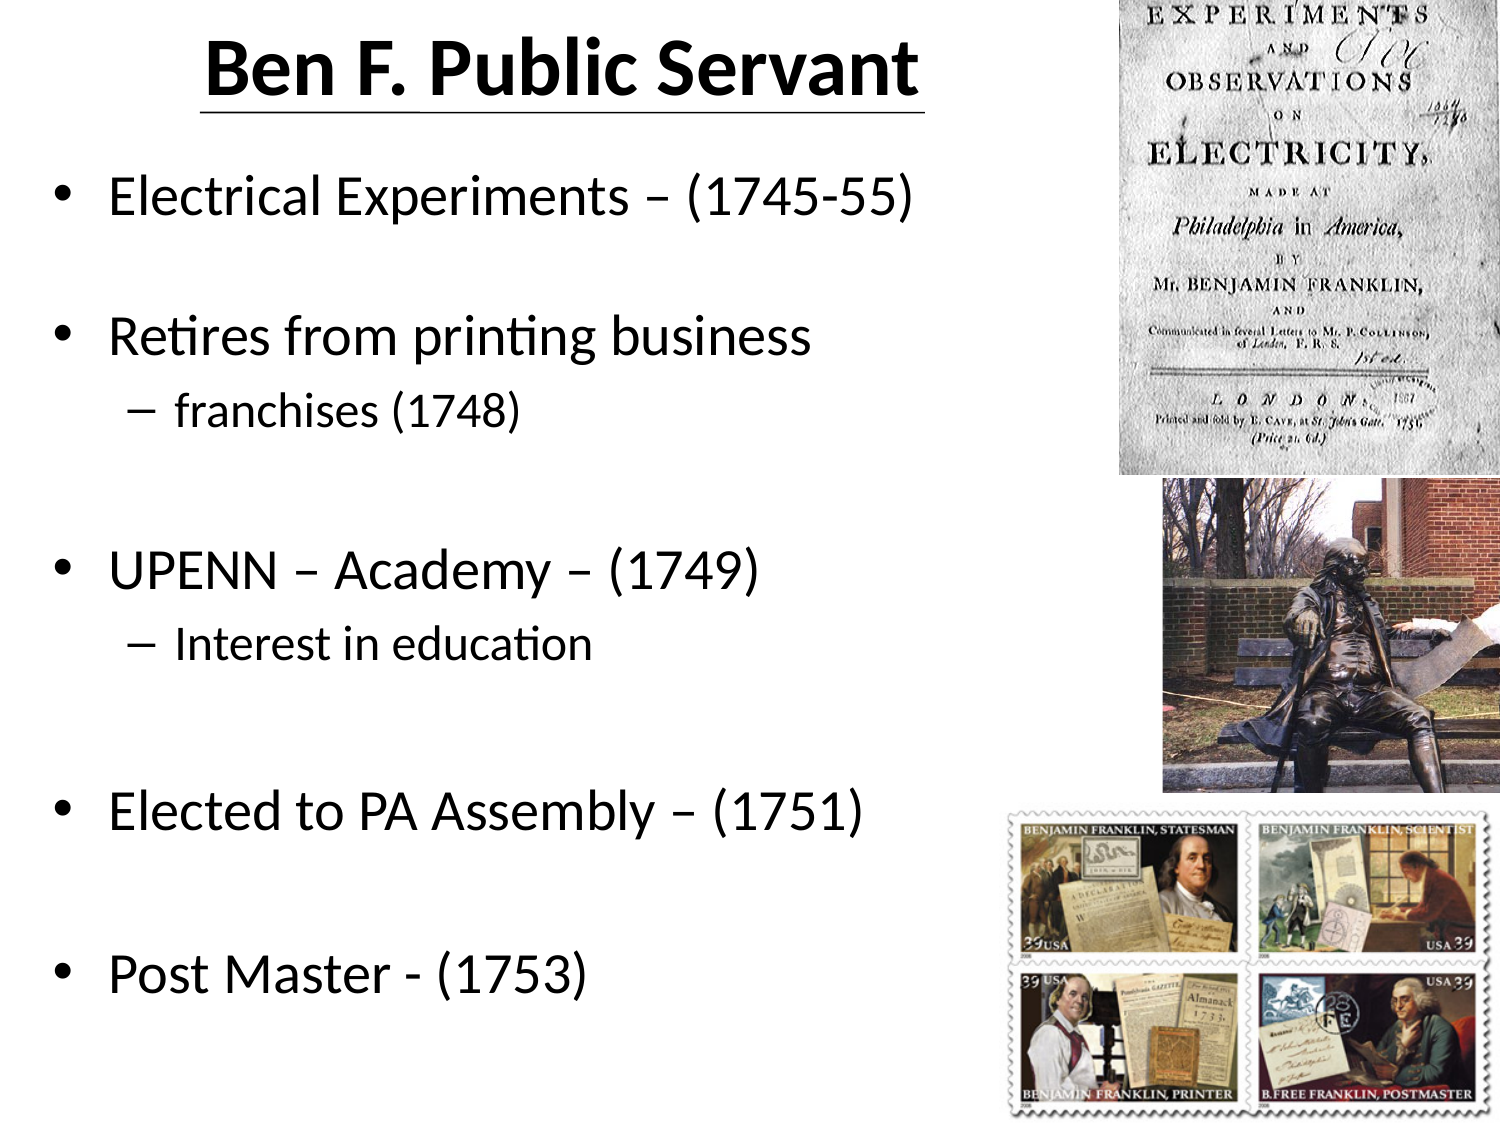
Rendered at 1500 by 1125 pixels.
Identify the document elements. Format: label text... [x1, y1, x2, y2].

picture [999, 802, 1500, 1125]
picture [1119, 0, 1500, 476]
title Ben F. Public Servant [0, 0, 1116, 125]
picture [1162, 478, 1500, 793]
list Electrical Experiments – (1745-55) Retires from printing business franchises (1748) UPENN – Academy – (1749) Interest in education Elected to PA Assembly – (1751) Post Master - (1753) [37, 149, 1138, 1088]
